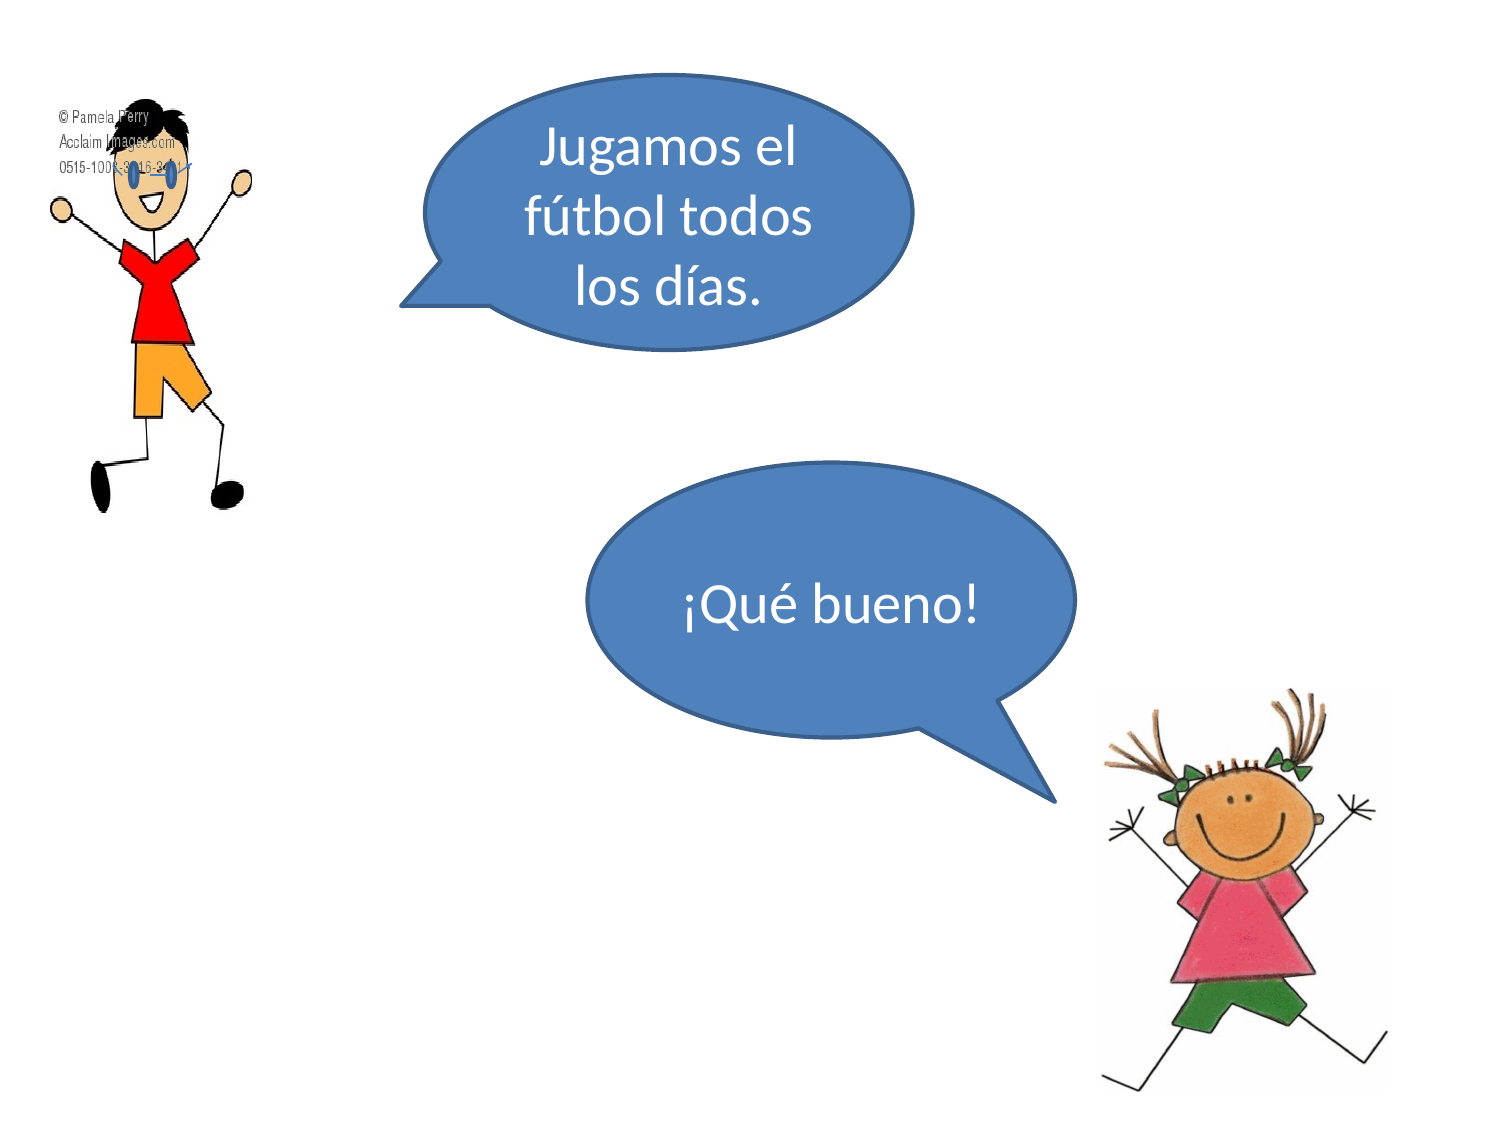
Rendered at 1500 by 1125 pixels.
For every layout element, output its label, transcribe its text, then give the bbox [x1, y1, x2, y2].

text_box Jugamos el fútbol todos los días. [399, 72, 915, 353]
text_box ¡Qué bueno! [585, 460, 1078, 804]
picture [1099, 687, 1388, 1092]
picture [49, 99, 252, 513]
